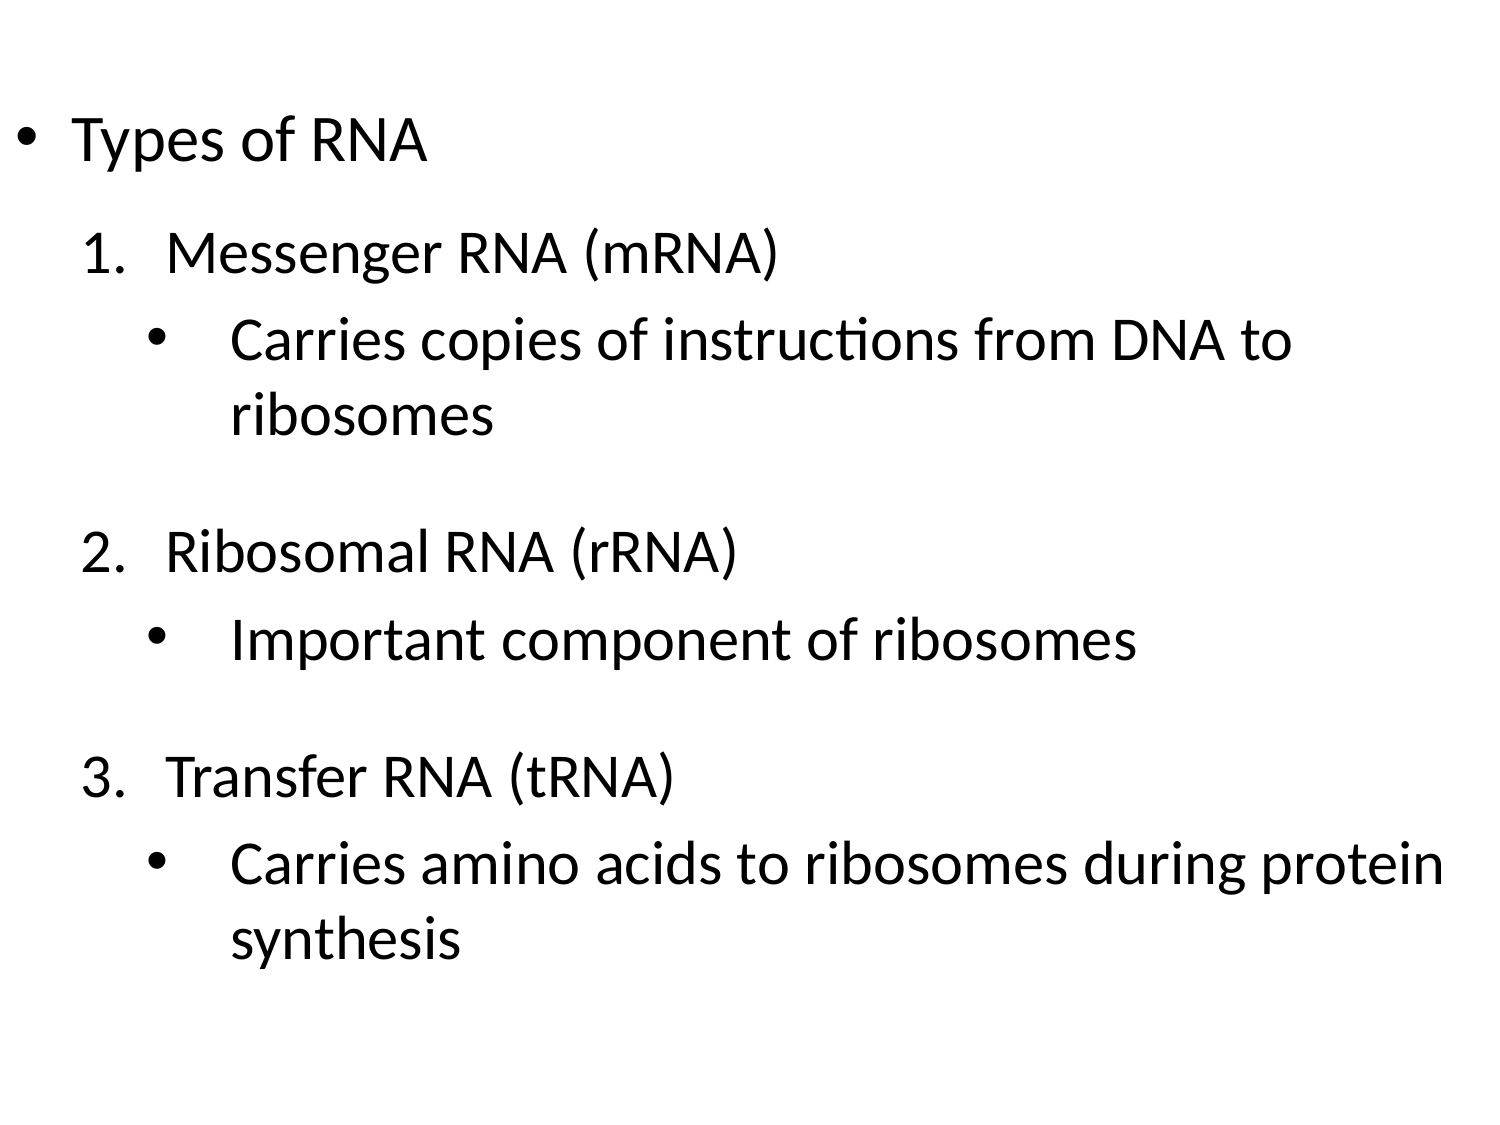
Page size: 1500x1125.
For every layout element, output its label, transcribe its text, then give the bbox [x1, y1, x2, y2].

list Types of RNA Messenger RNA (mRNA) Carries copies of instructions from DNA to ribosomes Ribosomal RNA (rRNA) Important component of ribosomes Transfer RNA (tRNA) Carries amino acids to ribosomes during protein synthesis [0, 87, 1500, 1125]
